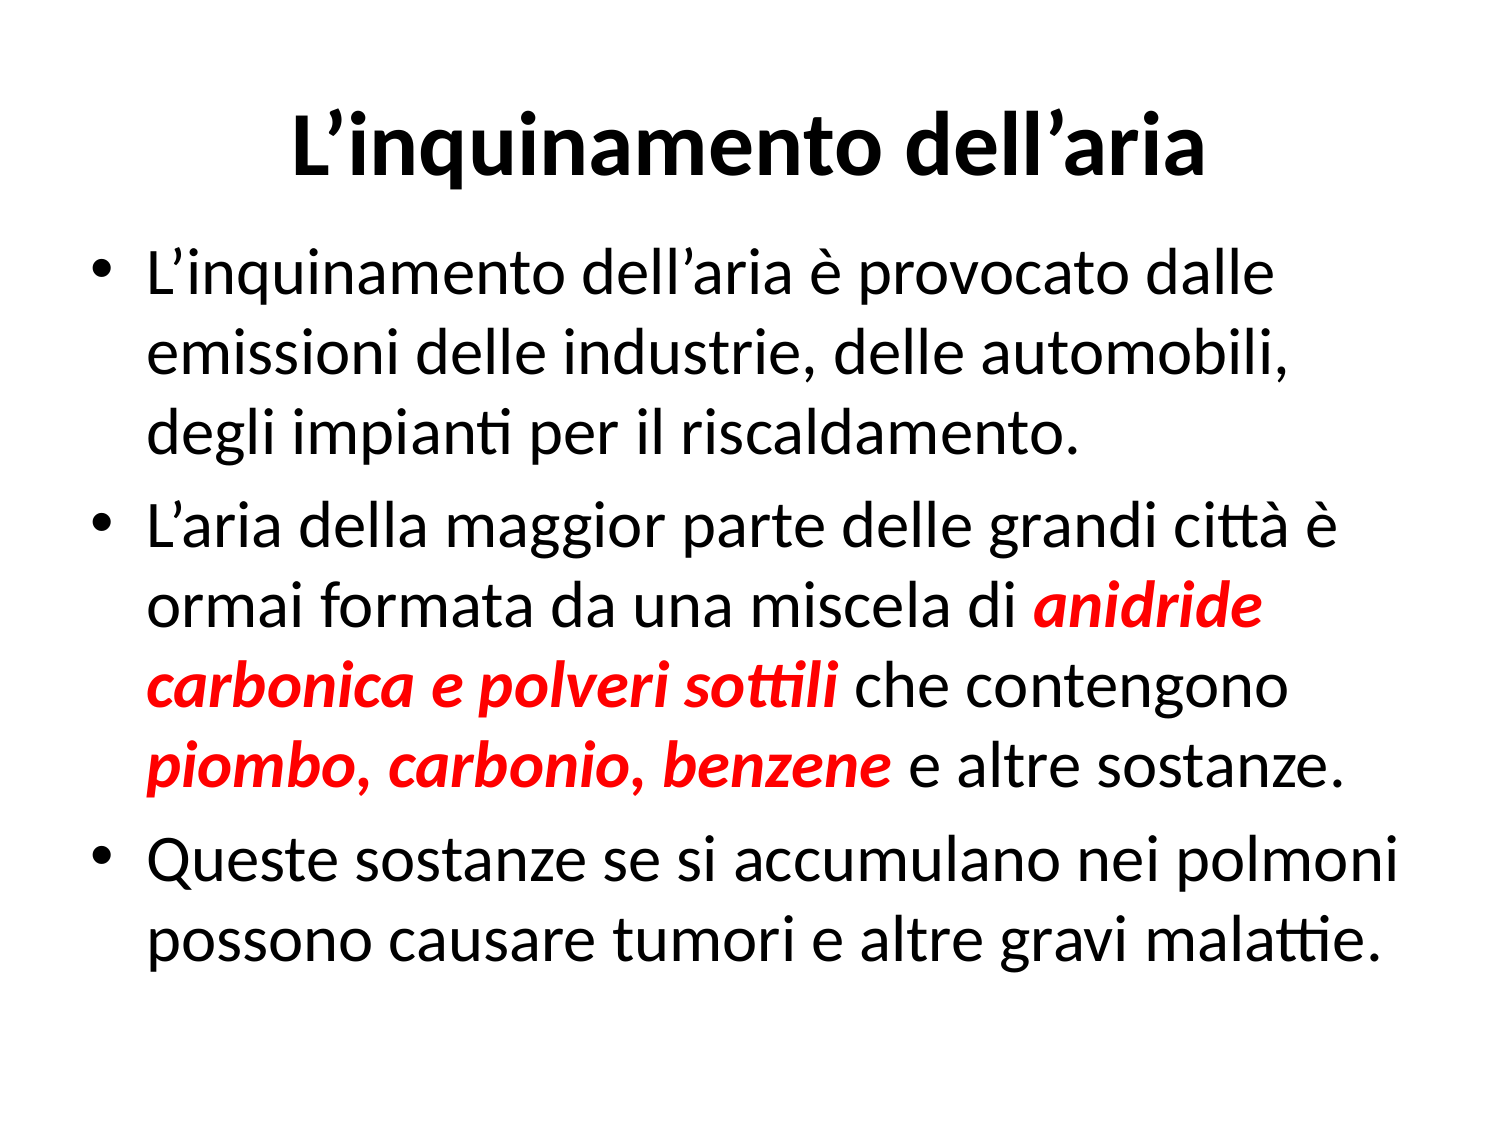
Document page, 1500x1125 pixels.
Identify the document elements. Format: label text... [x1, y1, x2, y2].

title L’inquinamento dell’aria [75, 45, 1425, 219]
list L’inquinamento dell’aria è provocato dalle emissioni delle industrie, delle automobili, degli impianti per il riscaldamento. L’aria della maggior parte delle grandi città è ormai formata da una miscela di anidride carbonica e polveri sottili che contengono piombo, carbonio, benzene e altre sostanze. Queste sostanze se si accumulano nei polmoni possono causare tumori e altre gravi malattie. [75, 219, 1425, 1005]
